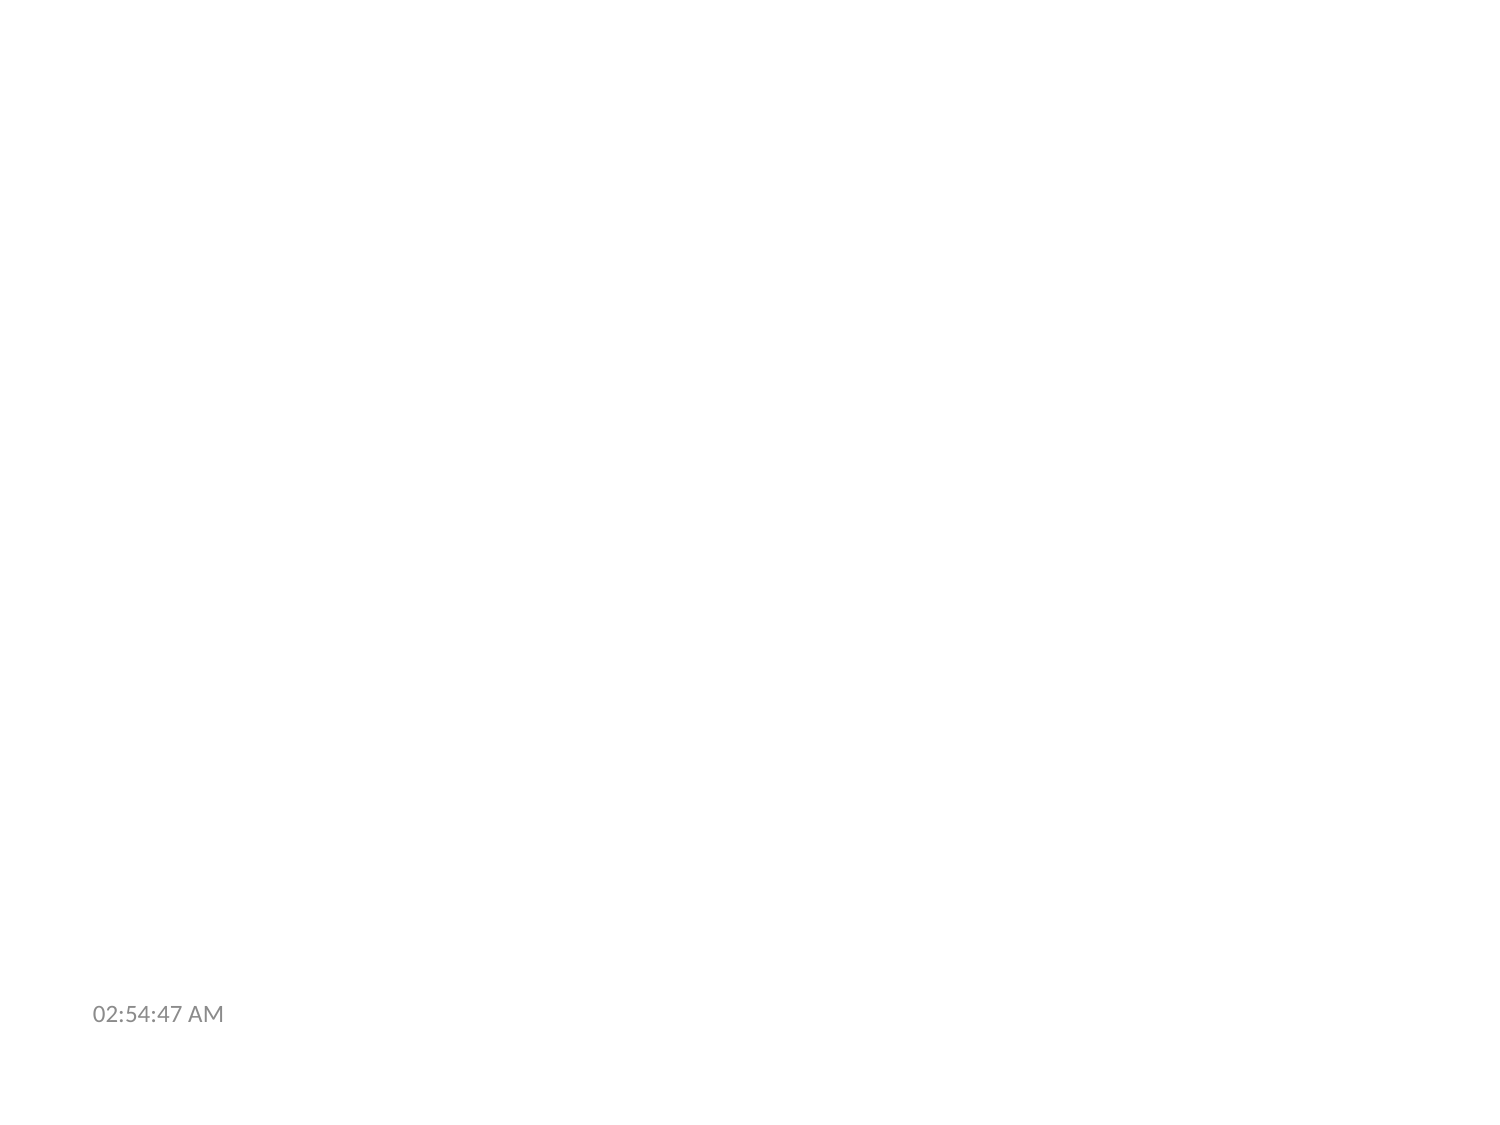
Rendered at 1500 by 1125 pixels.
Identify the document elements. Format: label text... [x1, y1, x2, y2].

text_box 3:35:09 PM [77, 982, 428, 1043]
